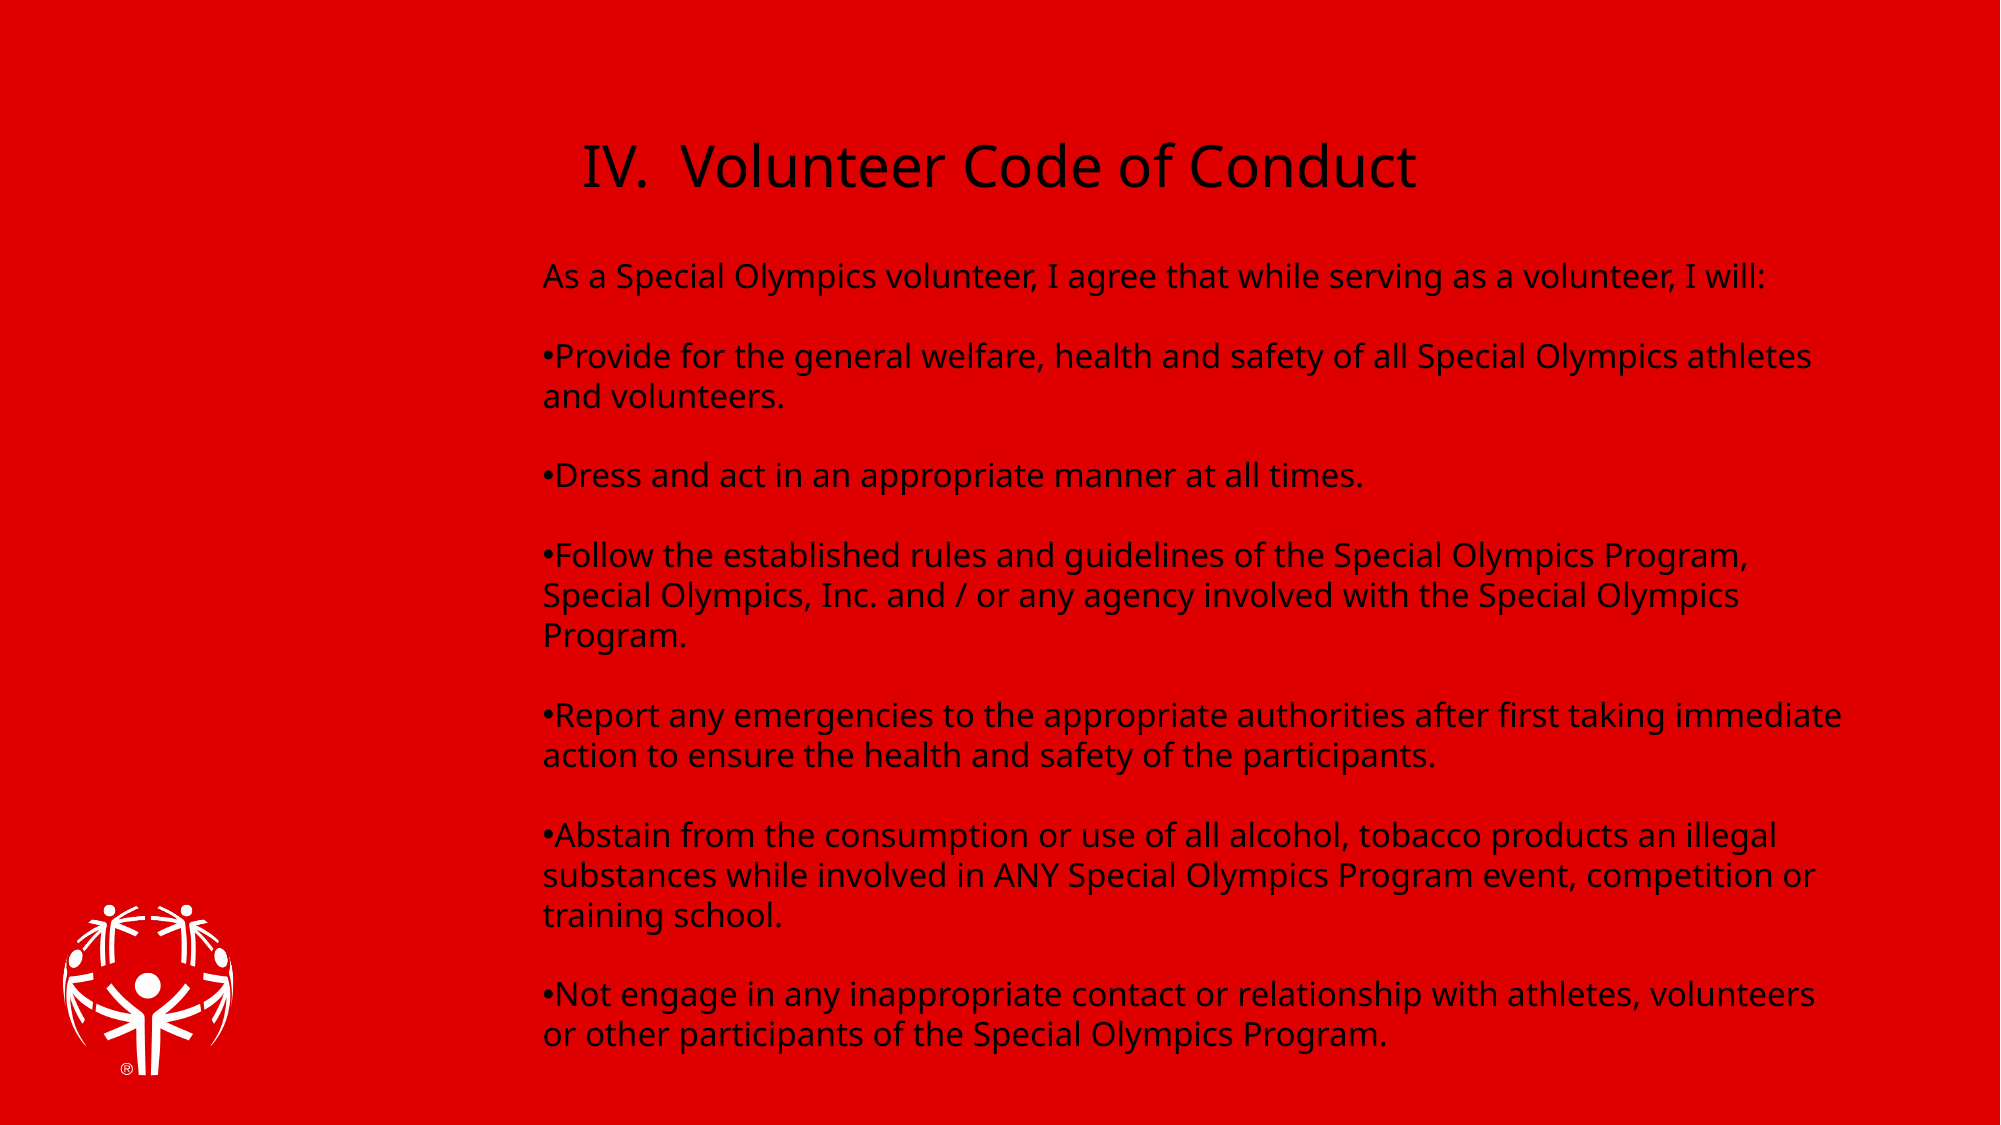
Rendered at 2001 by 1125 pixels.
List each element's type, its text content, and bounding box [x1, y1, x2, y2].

text_box As a Special Olympics volunteer, I agree that while serving as a volunteer, I will: Provide for the general welfare, health and safety of all Special Olympics athletes and volunteers. Dress and act in an appropriate manner at all times. Follow the established rules and guidelines of the Special Olympics Program, Special Olympics, Inc. and / or any agency involved with the Special Olympics Program. Report any emergencies to the appropriate authorities after first taking immediate action to ensure the health and safety of the participants. Abstain from the consumption or use of all alcohol, tobacco products an illegal substances while involved in ANY Special Olympics Program event, competition or training school. Not engage in any inappropriate contact or relationship with athletes, volunteers or other participants of the Special Olympics Program. [527, 247, 1863, 1061]
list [0, 881, 287, 1098]
title IV. Volunteer Code of Conduct [137, 59, 1863, 278]
